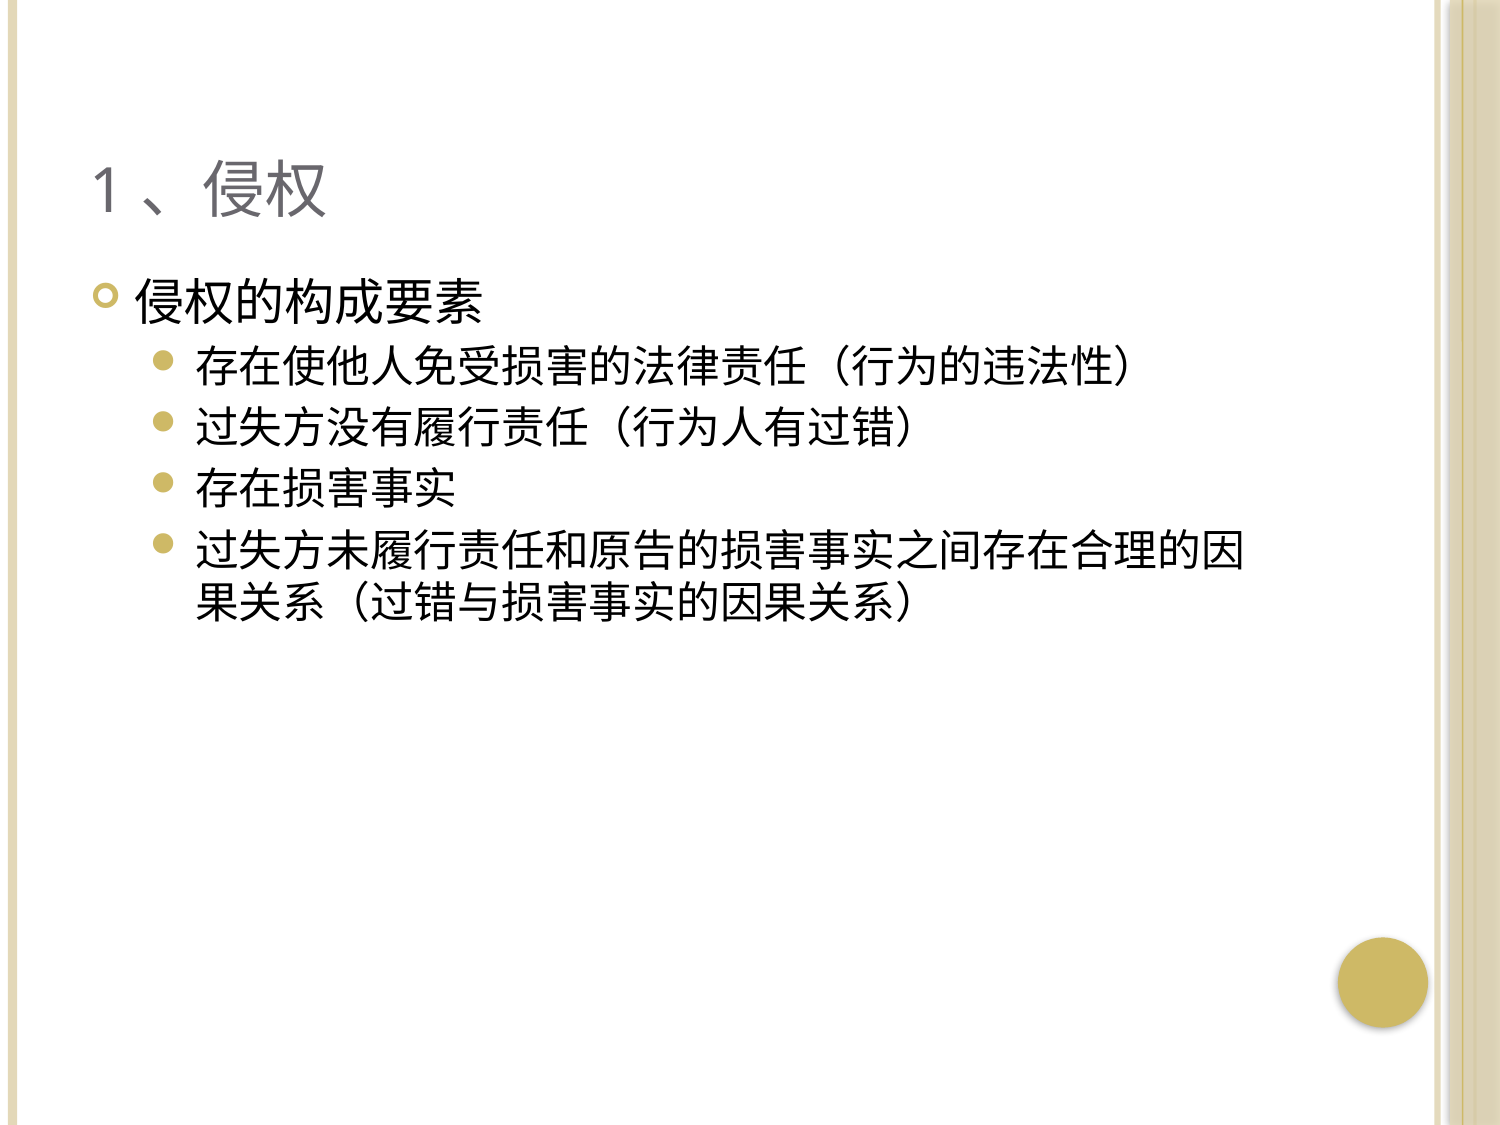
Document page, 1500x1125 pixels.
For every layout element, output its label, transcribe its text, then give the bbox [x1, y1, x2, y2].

title 1、侵权 [75, 45, 1300, 233]
list 侵权的构成要素 存在使他人免受损害的法律责任（行为的违法性） 过失方没有履行责任（行为人有过错） 存在损害事实 过失方未履行责任和原告的损害事实之间存在合理的因果关系（过错与损害事实的因果关系） [74, 262, 1301, 1063]
